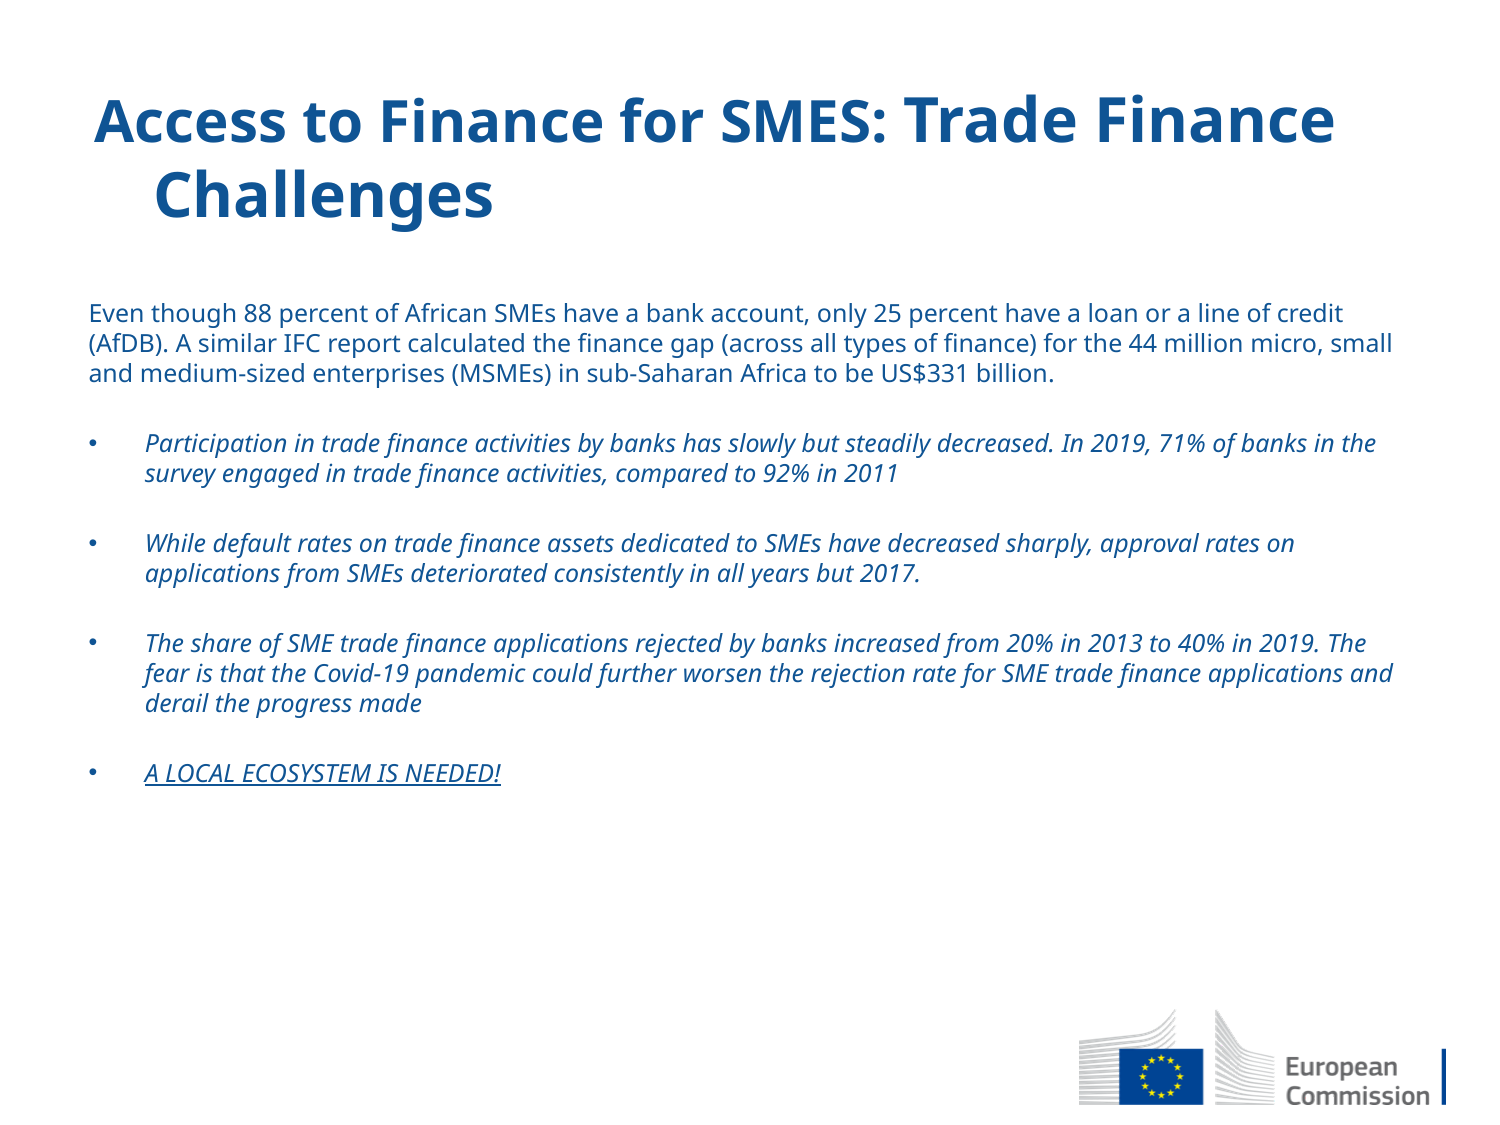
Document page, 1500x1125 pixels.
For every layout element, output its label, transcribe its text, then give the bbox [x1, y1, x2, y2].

picture [1078, 1008, 1447, 1106]
list Even though 88 percent of African SMEs have a bank account, only 25 percent have a loan or a line of credit (AfDB). A similar IFC report calculated the finance gap (across all types of finance) for the 44 million micro, small and medium-sized enterprises (MSMEs) in sub-Saharan Africa to be US$331 billion. Participation in trade finance activities by banks has slowly but steadily decreased. In 2019, 71% of banks in the survey engaged in trade finance activities, compared to 92% in 2011 While default rates on trade finance assets dedicated to SMEs have decreased sharply, approval rates on applications from SMEs deteriorated consistently in all years but 2017. The share of SME trade finance applications rejected by banks increased from 20% in 2013 to 40% in 2019. The fear is that the Covid-19 pandemic could further worsen the rejection rate for SME trade finance applications and derail the progress made A LOCAL ECOSYSTEM IS NEEDED! [73, 255, 1424, 852]
title Access to Finance for SMES: Trade Finance Challenges [79, 77, 1430, 233]
